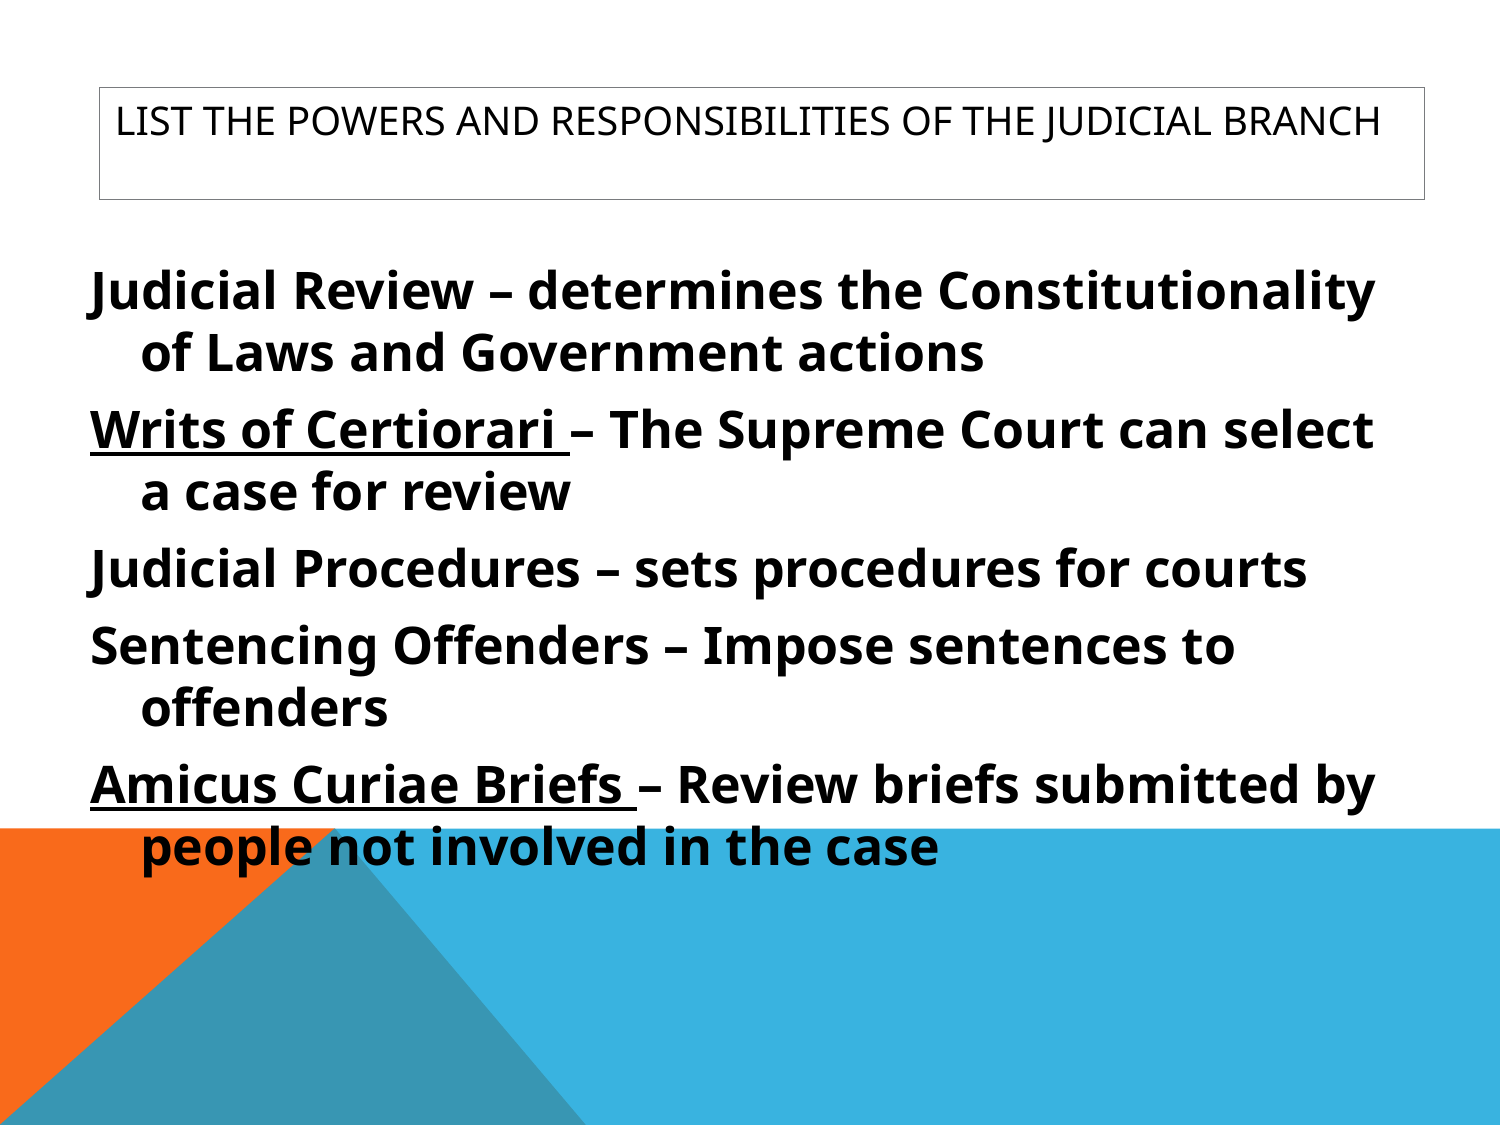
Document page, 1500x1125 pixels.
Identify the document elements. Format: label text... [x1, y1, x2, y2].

title List the powers and responsibilities of the Judicial Branch [99, 87, 1425, 200]
list Judicial Review – determines the Constitutionality of Laws and Government actions Writs of Certiorari – The Supreme Court can select a case for review Judicial Procedures – sets procedures for courts Sentencing Offenders – Impose sentences to offenders Amicus Curiae Briefs – Review briefs submitted by people not involved in the case [75, 249, 1400, 925]
